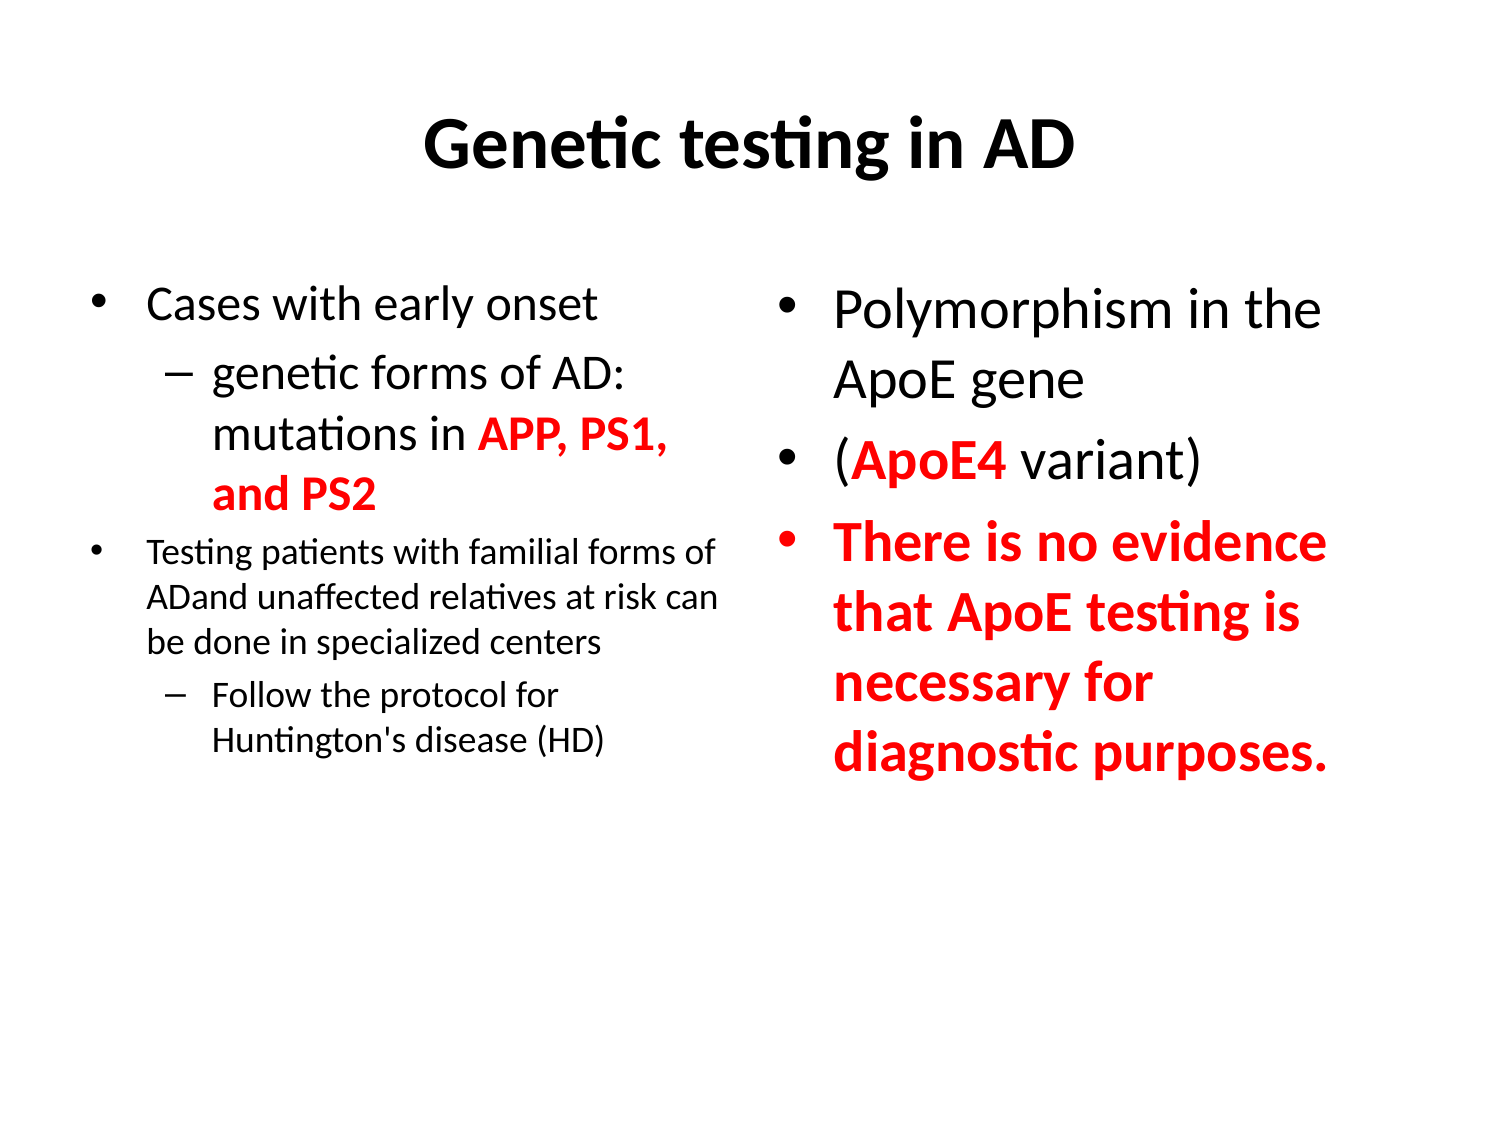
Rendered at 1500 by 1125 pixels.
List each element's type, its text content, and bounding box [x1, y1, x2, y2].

title Genetic testing in AD [75, 45, 1425, 233]
list Polymorphism in the ApoE gene (ApoE4 variant) There is no evidence that ApoE testing is necessary for diagnostic purposes. [762, 262, 1425, 1005]
list Cases with early onset genetic forms of AD: mutations in APP, PS1, and PS2 Testing patients with familial forms of ADand unaffected relatives at risk can be done in specialized centers Follow the protocol for Huntington's disease (HD) [75, 262, 738, 1005]
